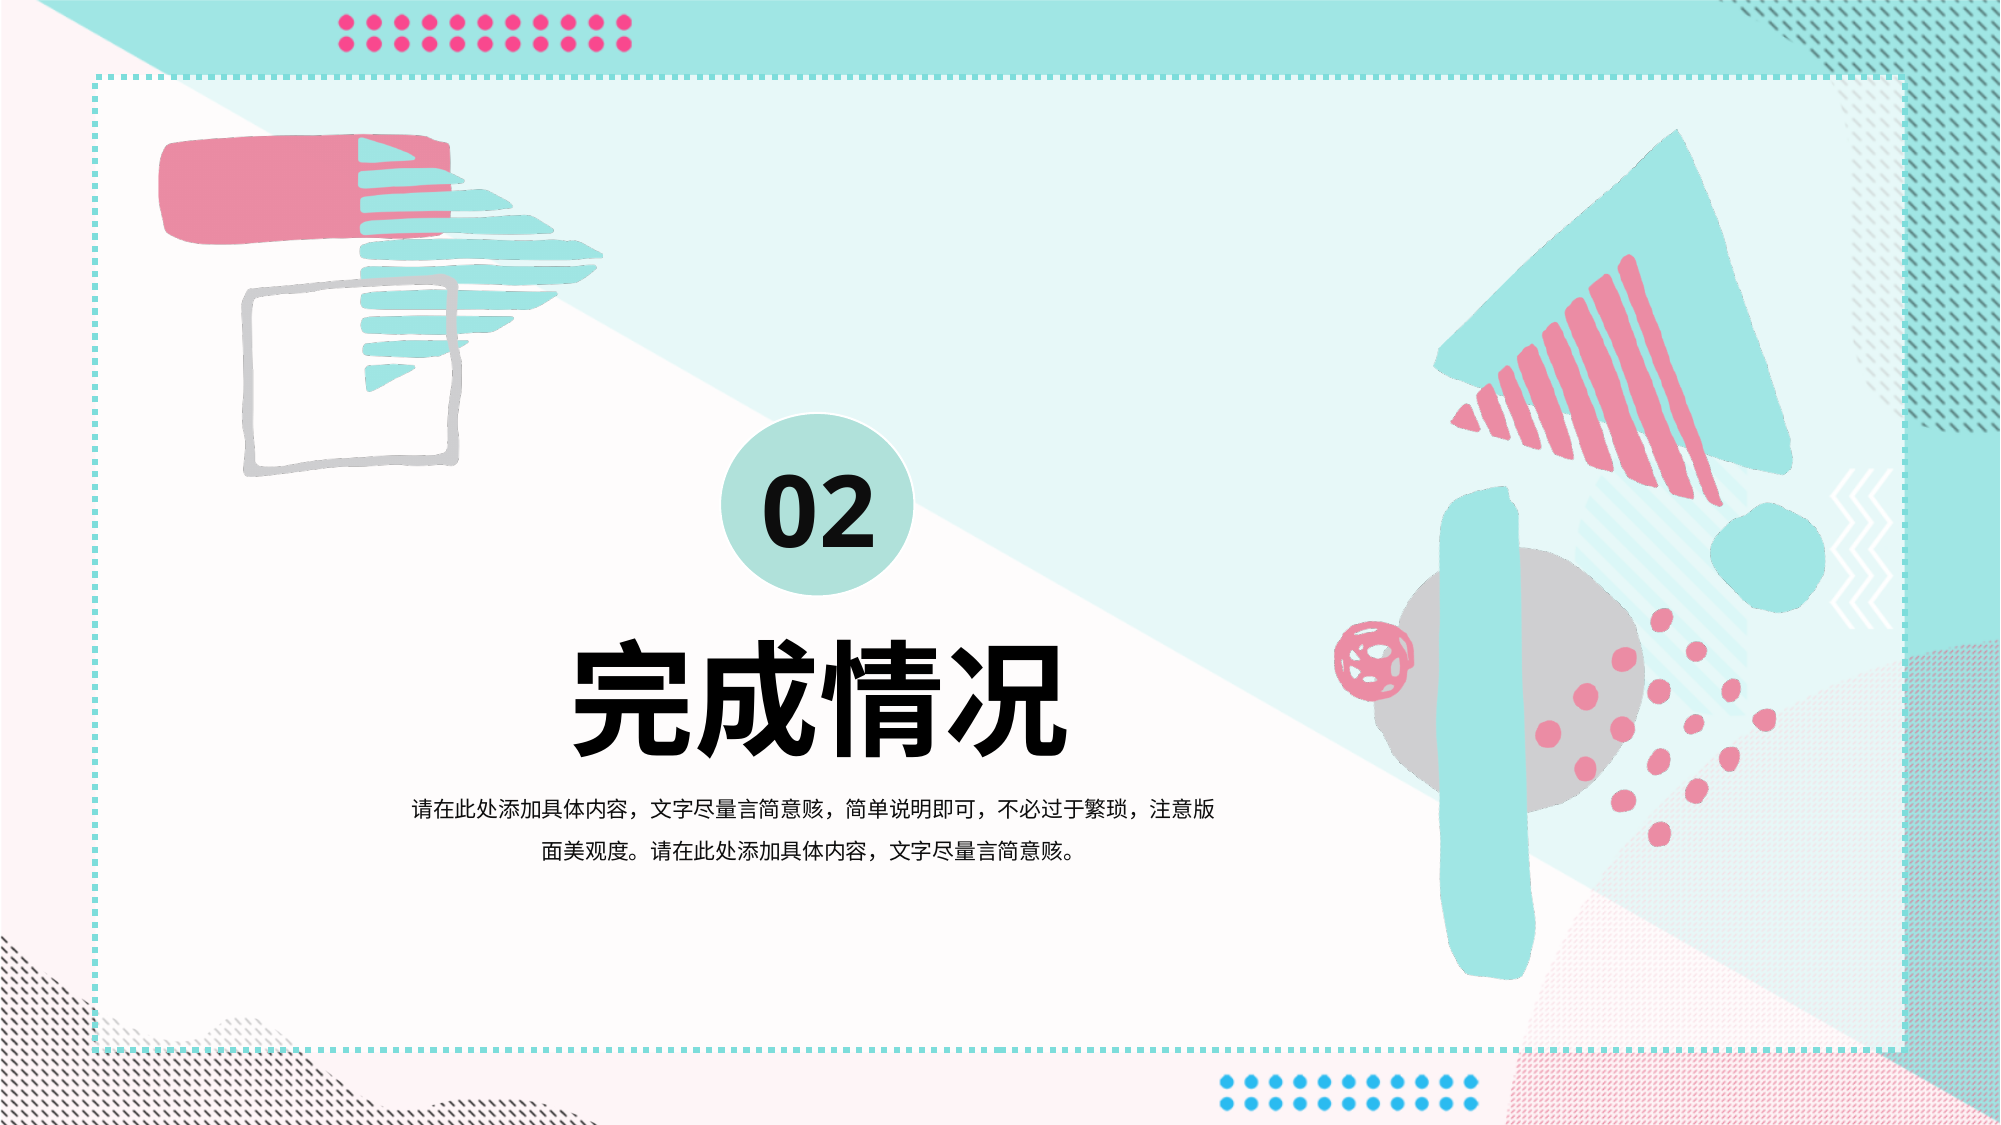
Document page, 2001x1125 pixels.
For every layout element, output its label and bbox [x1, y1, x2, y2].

picture [1209, 307, 1957, 820]
picture [209, 82, 552, 527]
text_box [95, 74, 1905, 1053]
text_box [0, 0, 2000, 1125]
text_box [720, 412, 915, 597]
